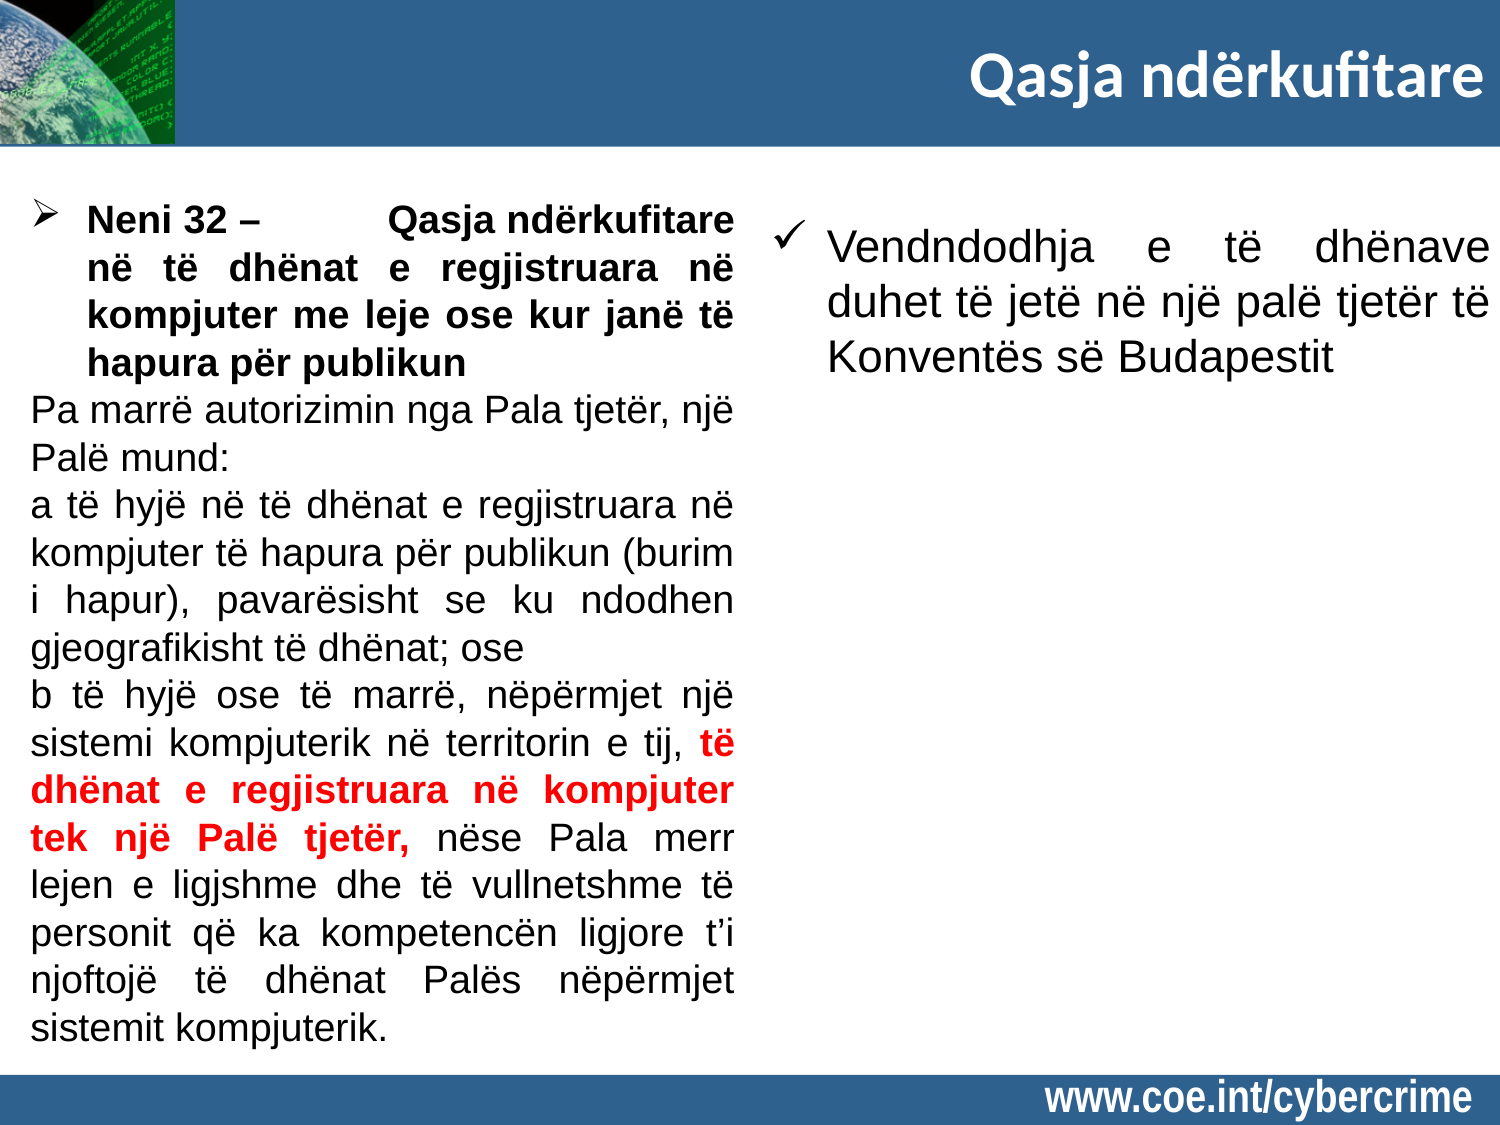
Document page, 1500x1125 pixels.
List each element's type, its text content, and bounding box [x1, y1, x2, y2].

picture [0, 0, 175, 144]
text_box Qasja ndërkufitare [177, 0, 1500, 149]
text_box www.coe.int/cybercrime [1030, 1059, 1500, 1125]
text_box [0, 1073, 1030, 1125]
text_box Neni 32 – Qasja ndërkufitare në të dhënat e regjistruara në kompjuter me leje ose kur janë të hapura për publikun Pa marrë autorizimin nga Pala tjetër, një Palë mund: a të hyjë në të dhënat e regjistruara në kompjuter të hapura për publikun (burim i hapur), pavarësisht se ku ndodhen gjeografikisht të dhënat; ose b të hyjë ose të marrë, nëpërmjet një sistemi kompjuterik në territorin e tij, të dhënat e regjistruara në kompjuter tek një Palë tjetër, nëse Pala merr lejen e ligjshme dhe të vullnetshme të personit që ka kompetencën ligjore t’i njoftojë të dhënat Palës nëpërmjet sistemit kompjuterik. [15, 186, 750, 1057]
text_box Vendndodhja e të dhënave duhet të jetë në një palë tjetër të Konventës së Budapestit [755, 209, 1500, 390]
